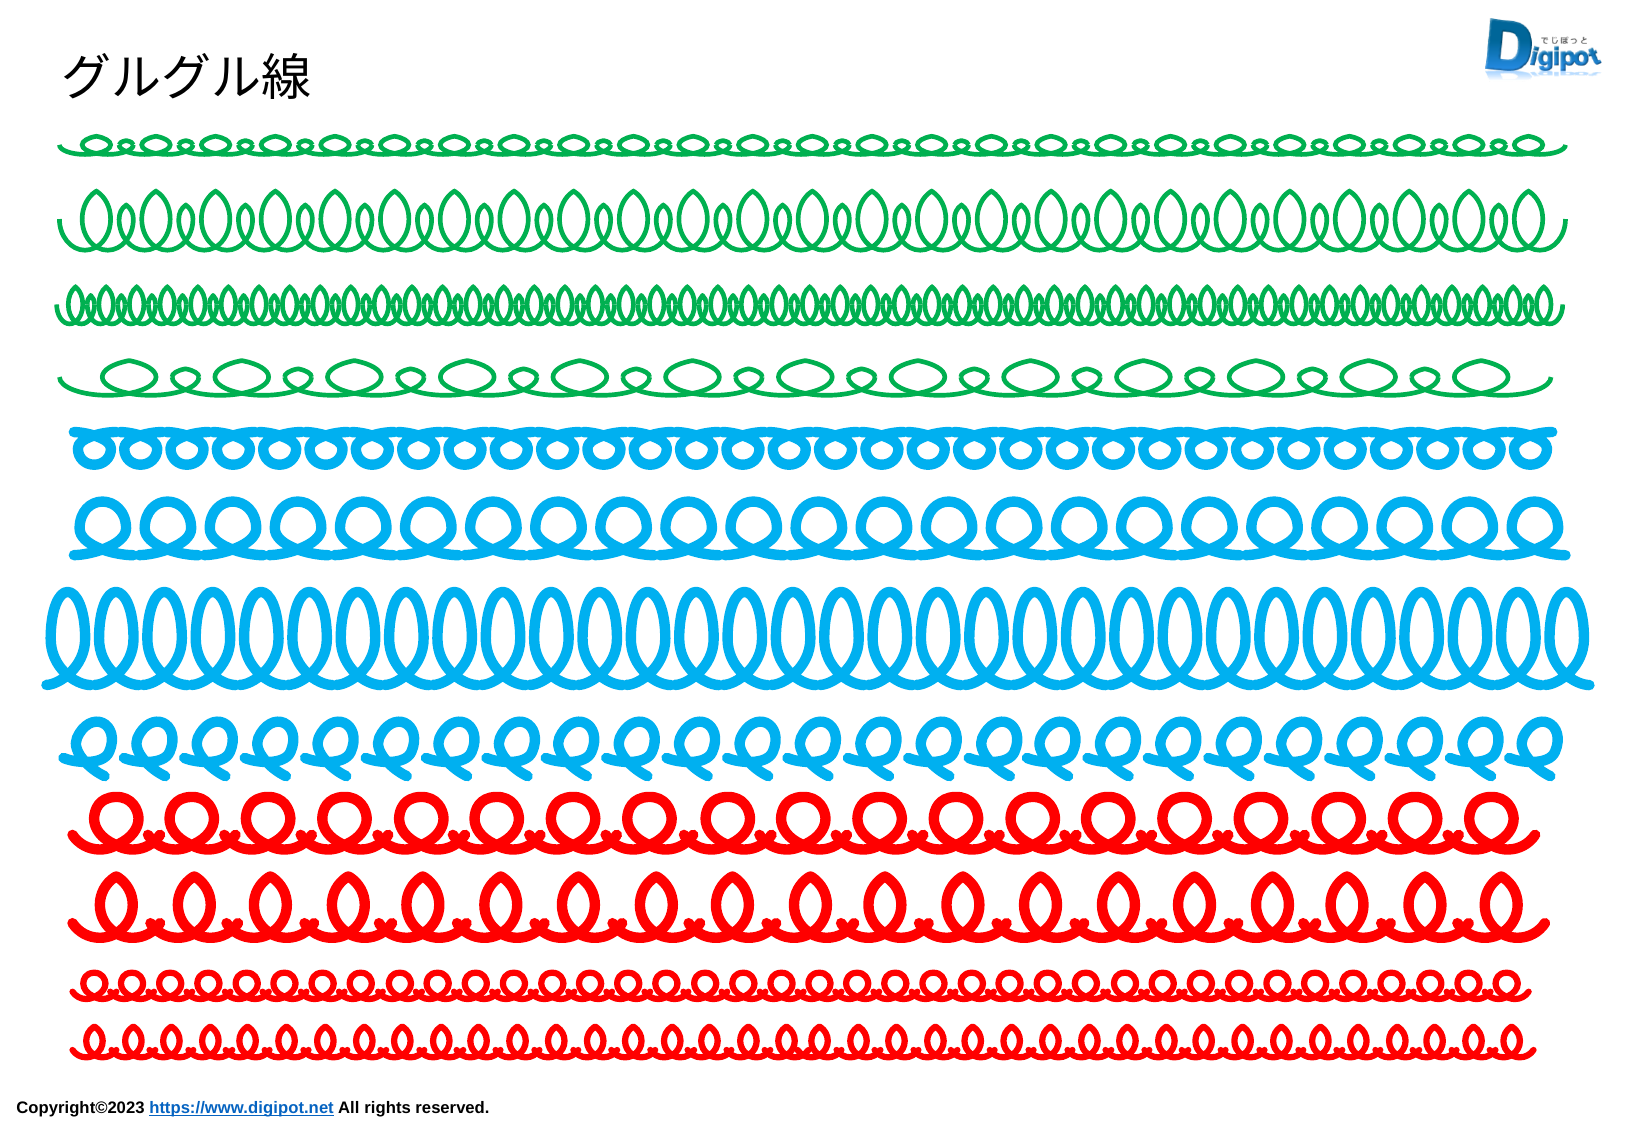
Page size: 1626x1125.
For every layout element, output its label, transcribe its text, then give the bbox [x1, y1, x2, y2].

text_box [59, 136, 1566, 155]
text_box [71, 721, 1562, 770]
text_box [56, 287, 1563, 324]
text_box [59, 191, 1566, 251]
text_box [46, 591, 1590, 686]
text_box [72, 796, 1536, 850]
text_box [72, 1026, 1534, 1058]
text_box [59, 360, 1551, 396]
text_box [72, 972, 1529, 1000]
text_box グルグル線 [46, 38, 327, 113]
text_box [73, 432, 1553, 465]
picture [1485, 18, 1602, 82]
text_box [72, 876, 1546, 938]
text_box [73, 501, 1566, 556]
